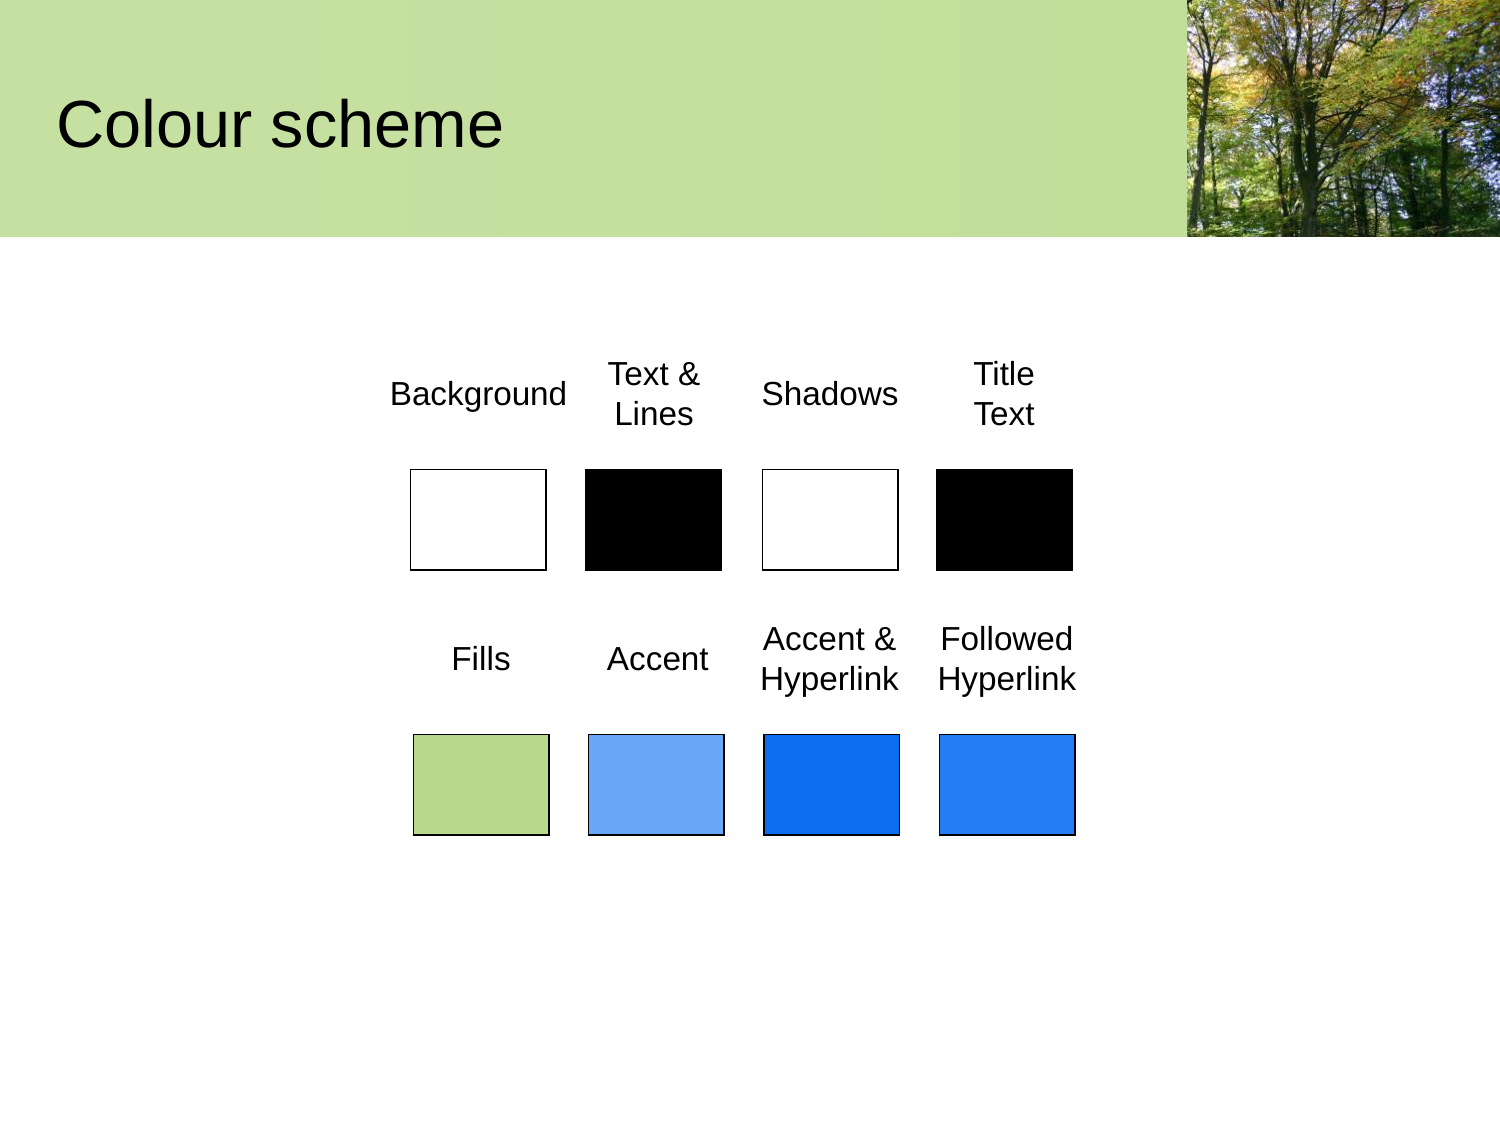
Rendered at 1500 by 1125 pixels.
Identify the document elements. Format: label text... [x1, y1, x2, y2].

text_box Fills [436, 629, 526, 685]
text_box [936, 469, 1073, 570]
text_box [762, 469, 899, 570]
text_box [410, 469, 547, 570]
text_box [763, 734, 900, 835]
text_box Accent & Hyperlink [745, 609, 914, 705]
text_box [413, 734, 549, 835]
picture [1187, 0, 1500, 237]
text_box [585, 469, 722, 570]
title Colour scheme [41, 45, 1164, 197]
text_box Accent [592, 629, 724, 685]
text_box Text & Lines [592, 344, 716, 440]
text_box [939, 734, 1075, 835]
text_box Followed Hyperlink [922, 609, 1092, 704]
text_box [588, 734, 725, 835]
text_box Shadows [746, 364, 914, 420]
text_box Background [374, 364, 583, 420]
text_box Title Text [958, 344, 1050, 440]
